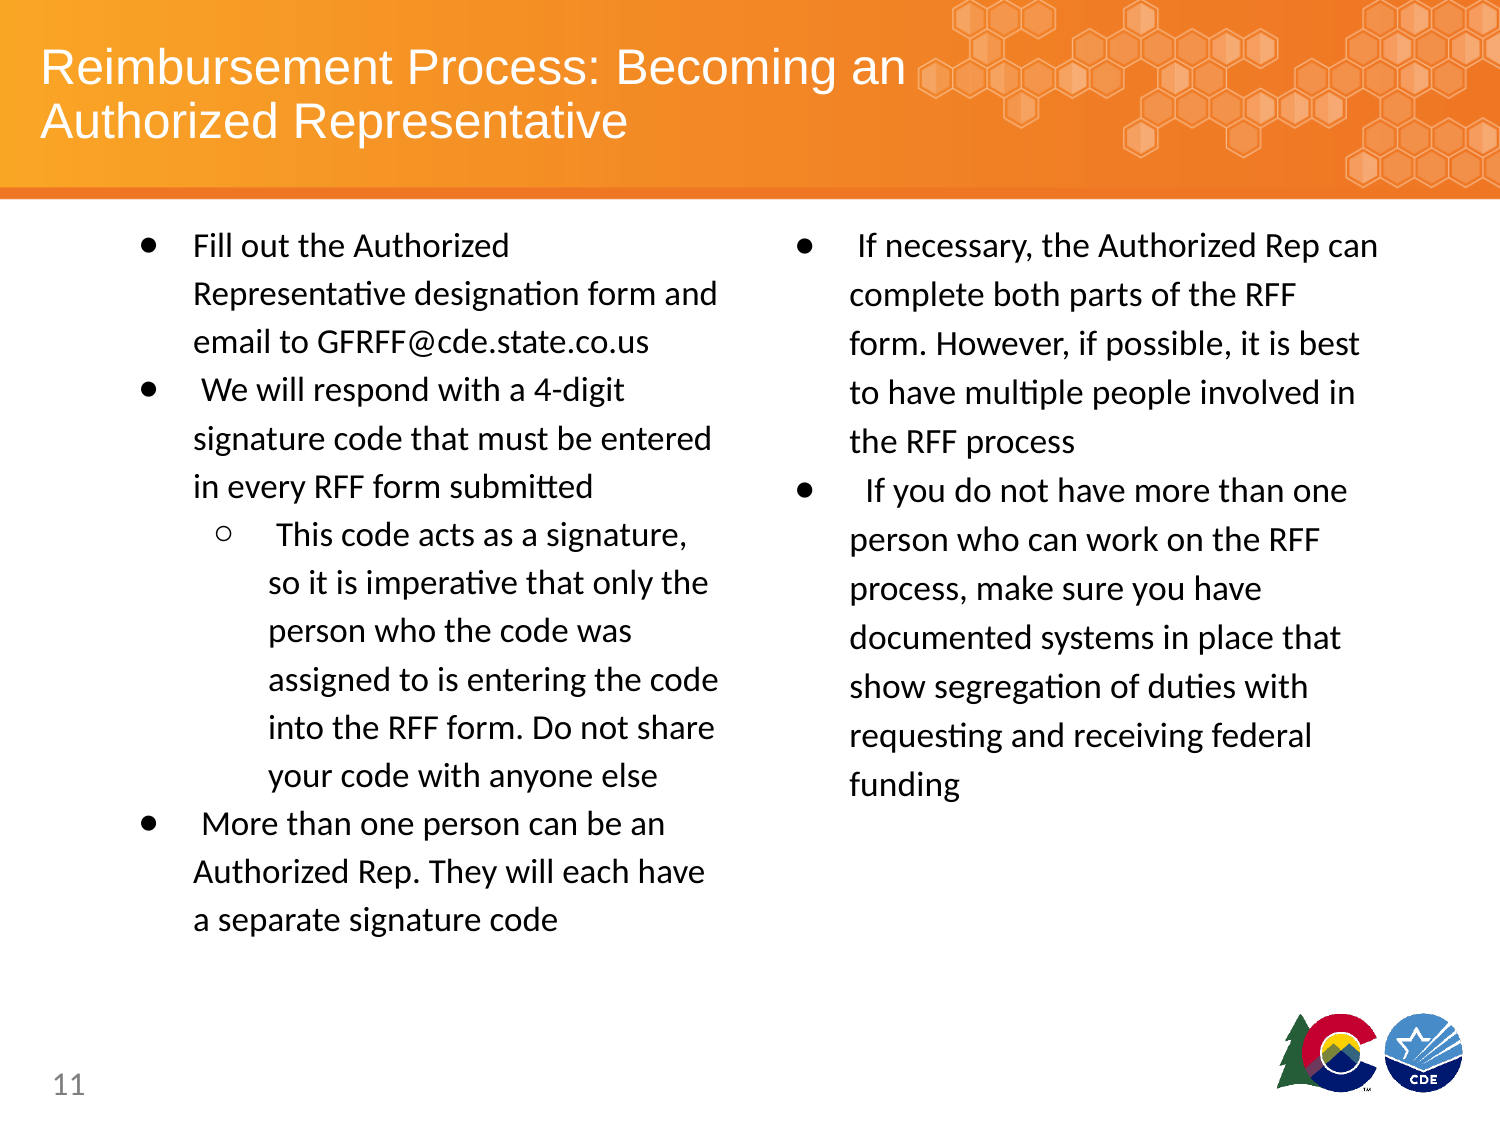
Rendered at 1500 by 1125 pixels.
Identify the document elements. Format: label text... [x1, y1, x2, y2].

slide_number 11 [36, 1054, 375, 1115]
list If necessary, the Authorized Rep can complete both parts of the RFF form. However, if possible, it is best to have multiple people involved in the RFF process If you do not have more than one person who can work on the RFF process, make sure you have documented systems in place that show segregation of duties with requesting and receiving federal funding [759, 208, 1397, 961]
title Reimbursement Process: Becoming an Authorized Representative [40, 41, 1038, 166]
picture [1275, 1012, 1463, 1093]
picture [0, 0, 1500, 200]
list Fill out the Authorized Representative designation form and email to GFRFF@cde.state.co.us We will respond with a 4-digit signature code that must be entered in every RFF form submitted This code acts as a signature, so it is imperative that only the person who the code was assigned to is entering the code into the RFF form. Do not share your code with anyone else More than one person can be an Authorized Rep. They will each have a separate signature code [103, 208, 741, 961]
